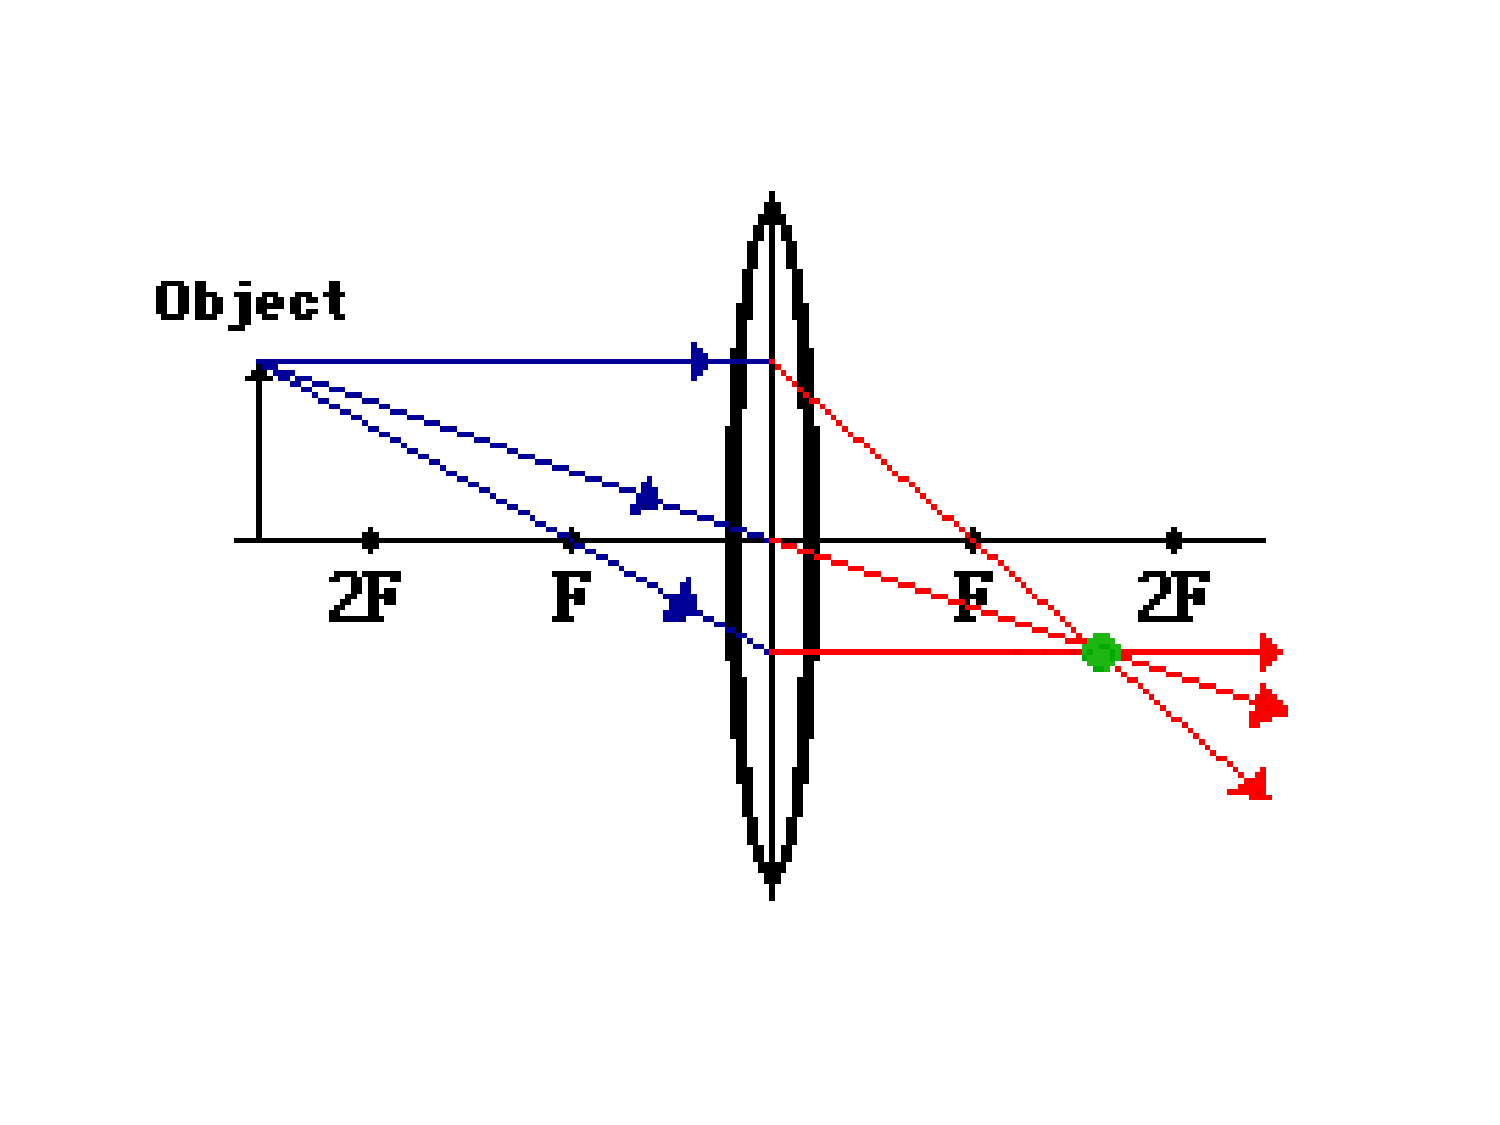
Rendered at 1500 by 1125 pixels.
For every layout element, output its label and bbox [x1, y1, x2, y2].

picture [0, 119, 1301, 963]
